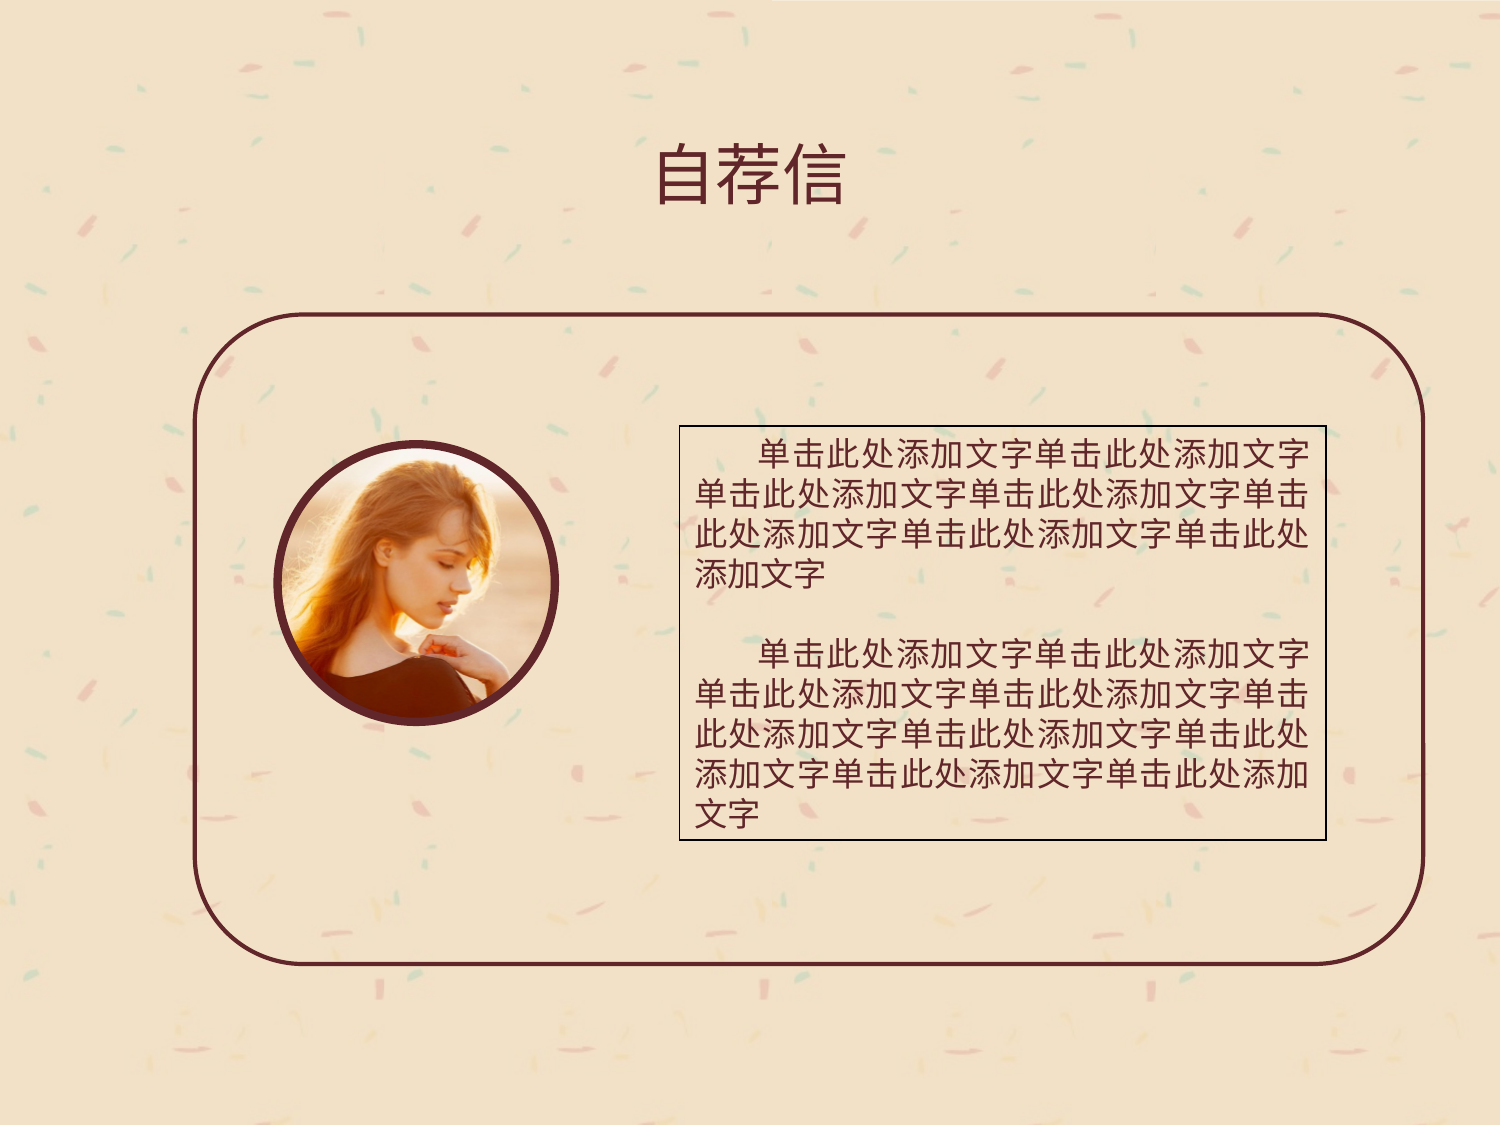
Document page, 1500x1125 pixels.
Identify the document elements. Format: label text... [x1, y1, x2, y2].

text_box [194, 314, 1424, 965]
title 自荐信 [75, 90, 1424, 221]
